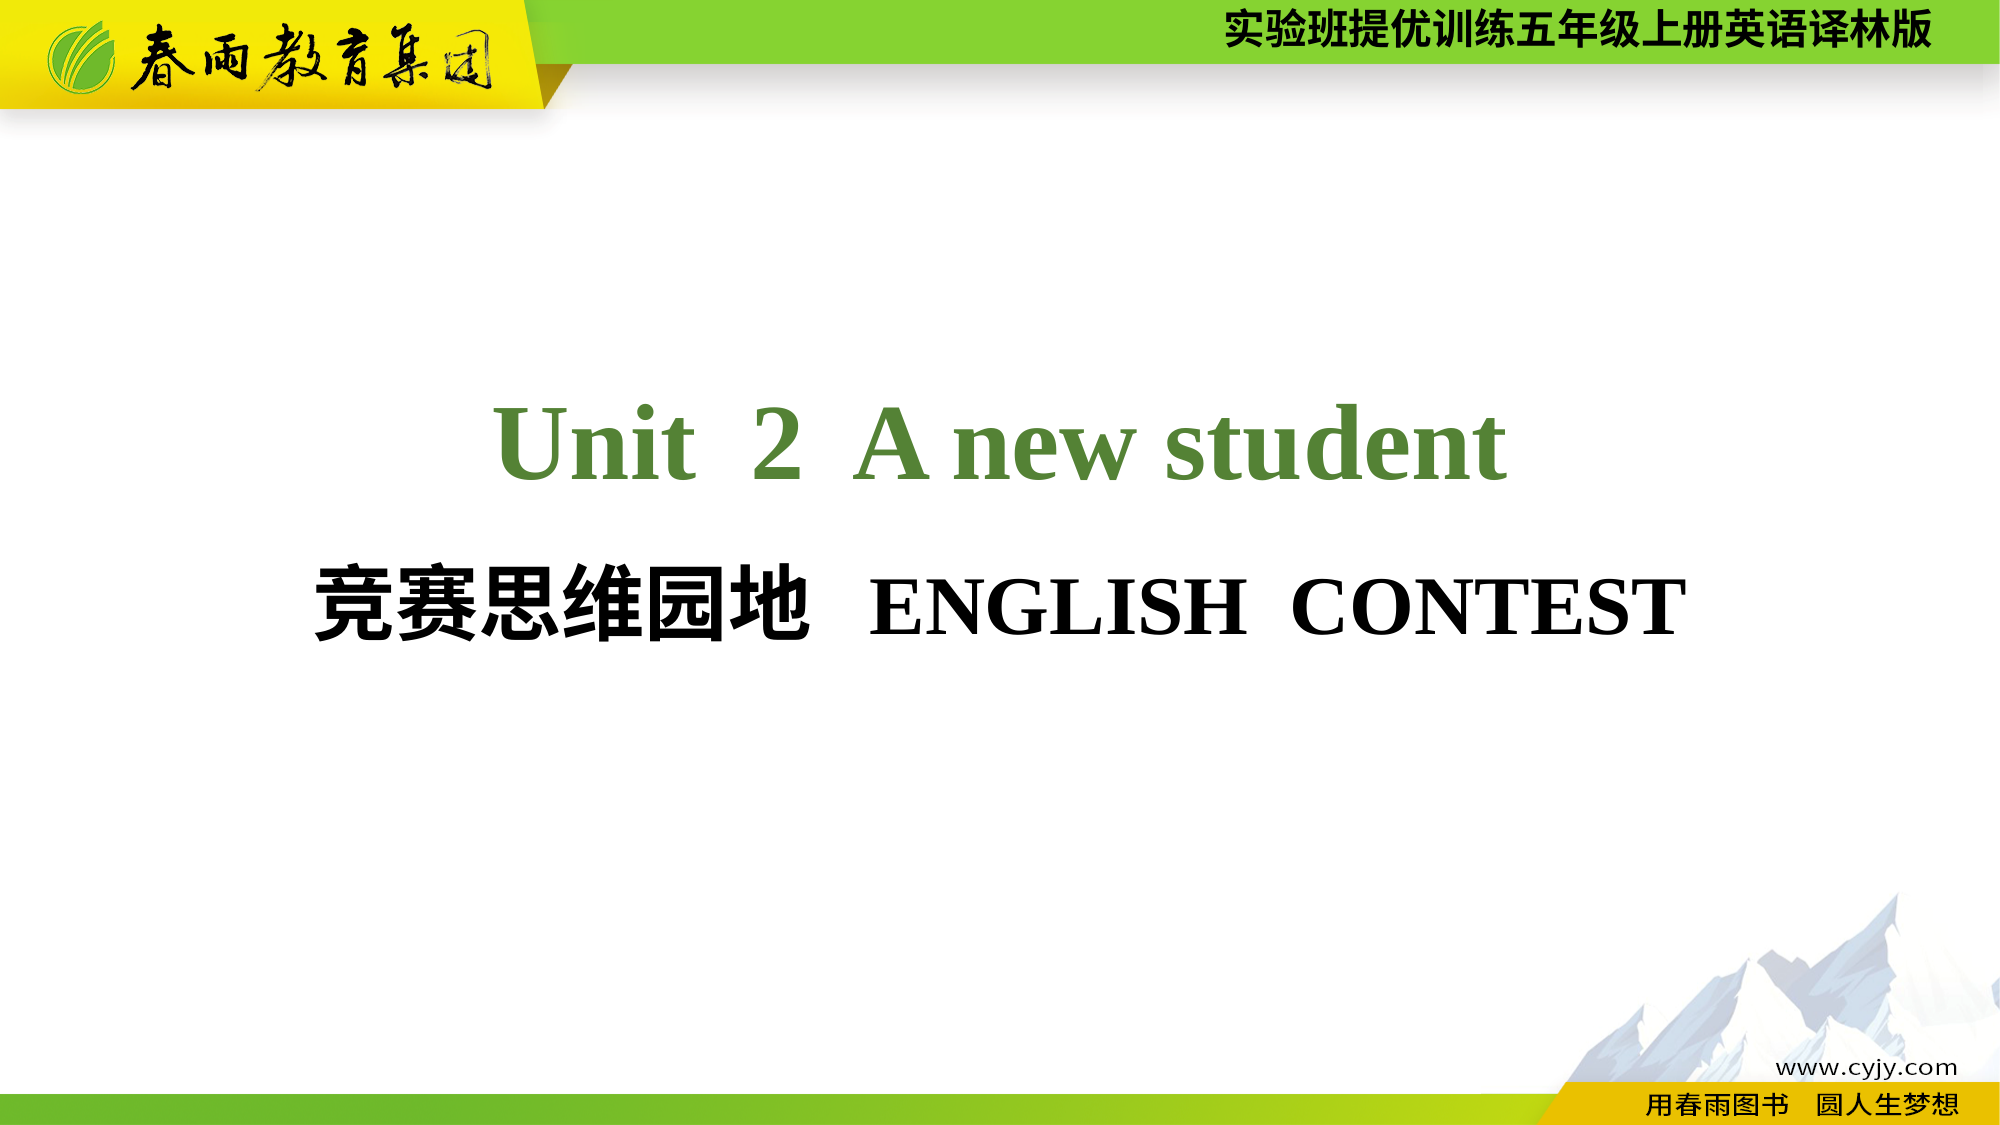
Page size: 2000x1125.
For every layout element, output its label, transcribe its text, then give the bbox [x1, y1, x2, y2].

text_box Unit 2 A new student 竞赛思维园地 ENGLISH CONTEST [0, 298, 2000, 659]
picture [0, 659, 2000, 1125]
picture [0, 0, 2000, 298]
